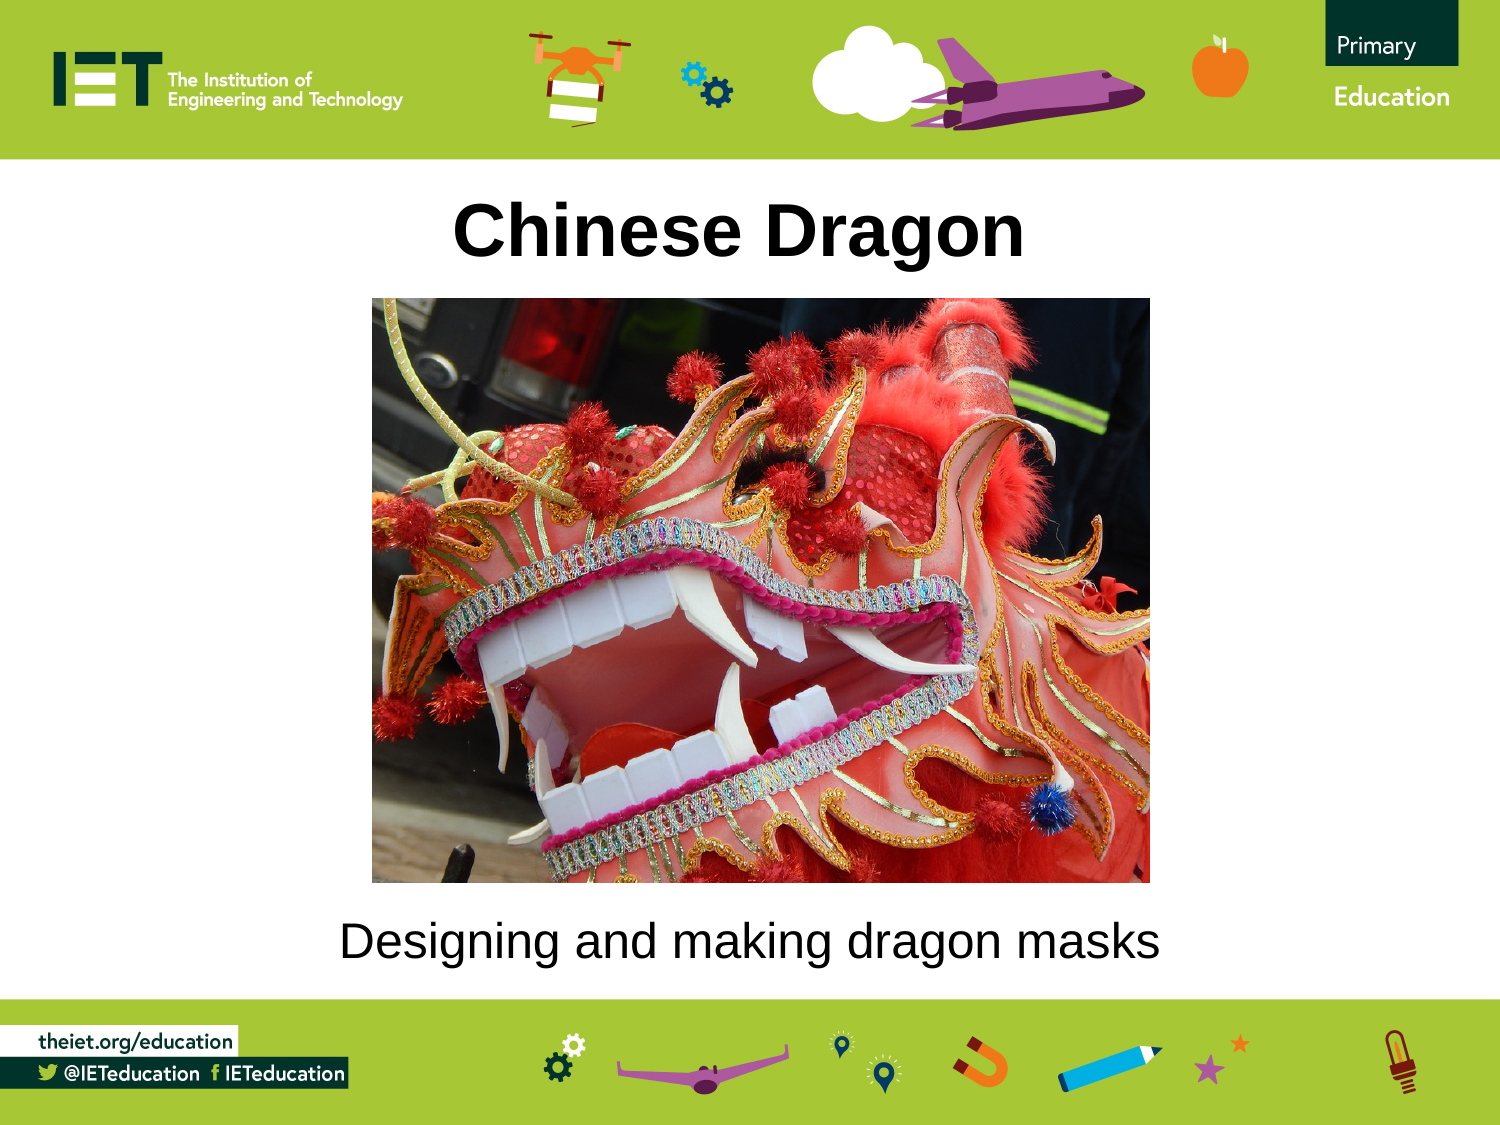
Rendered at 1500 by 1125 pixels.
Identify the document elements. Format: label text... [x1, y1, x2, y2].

picture [0, 0, 1500, 174]
text_box Chinese Dragon [0, 174, 1500, 279]
picture [0, 279, 1500, 1125]
text_box Designing and making dragon masks [212, 900, 1287, 976]
